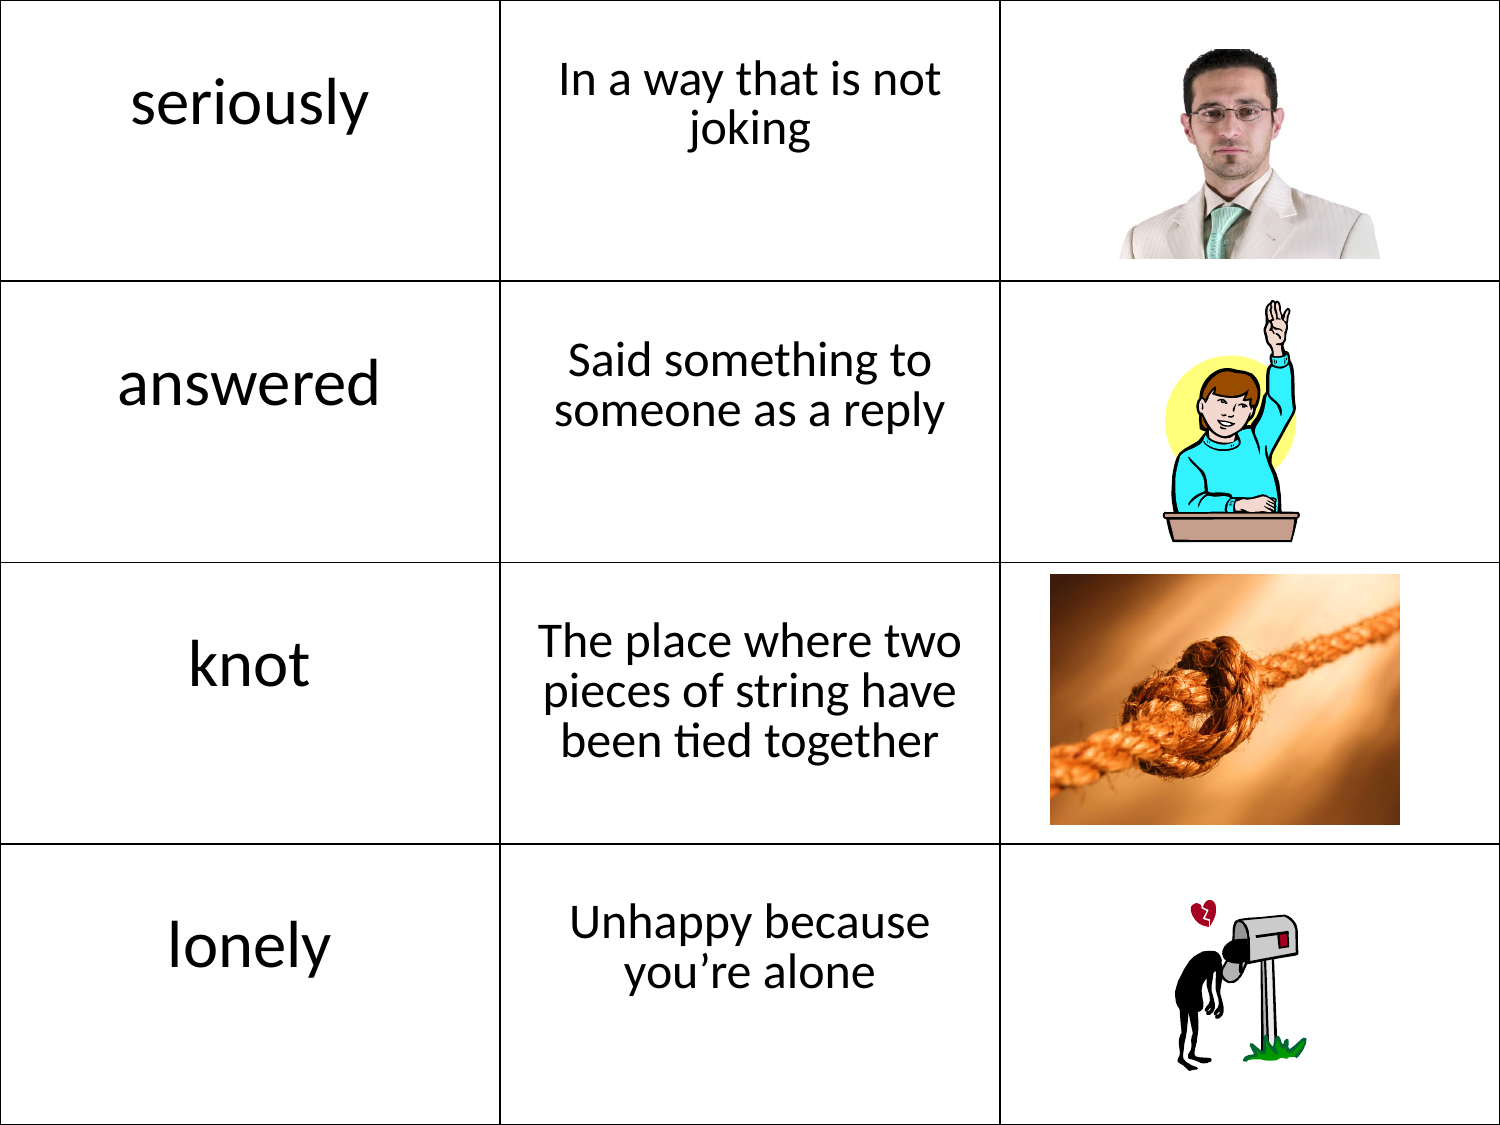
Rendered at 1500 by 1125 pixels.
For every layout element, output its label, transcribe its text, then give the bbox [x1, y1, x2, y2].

table_cell lonely [1, 845, 499, 1124]
picture [1049, 574, 1401, 825]
table_cell Said something to someone as a reply [501, 282, 999, 562]
table_cell Unhappy because you’re alone [501, 845, 999, 1124]
table_header In a way that is not joking [501, 1, 999, 280]
table_cell [1001, 282, 1499, 562]
table_header seriously [1, 1, 499, 280]
table_cell answered [1, 282, 499, 562]
picture [1174, 899, 1307, 1072]
table_header [1001, 1, 1499, 280]
table_cell knot [1, 563, 499, 843]
picture [1074, 49, 1388, 259]
table_cell [1001, 845, 1499, 1124]
table_cell [1001, 563, 1499, 843]
table_cell The place where two pieces of string have been tied together [501, 563, 999, 843]
picture [1162, 299, 1301, 543]
